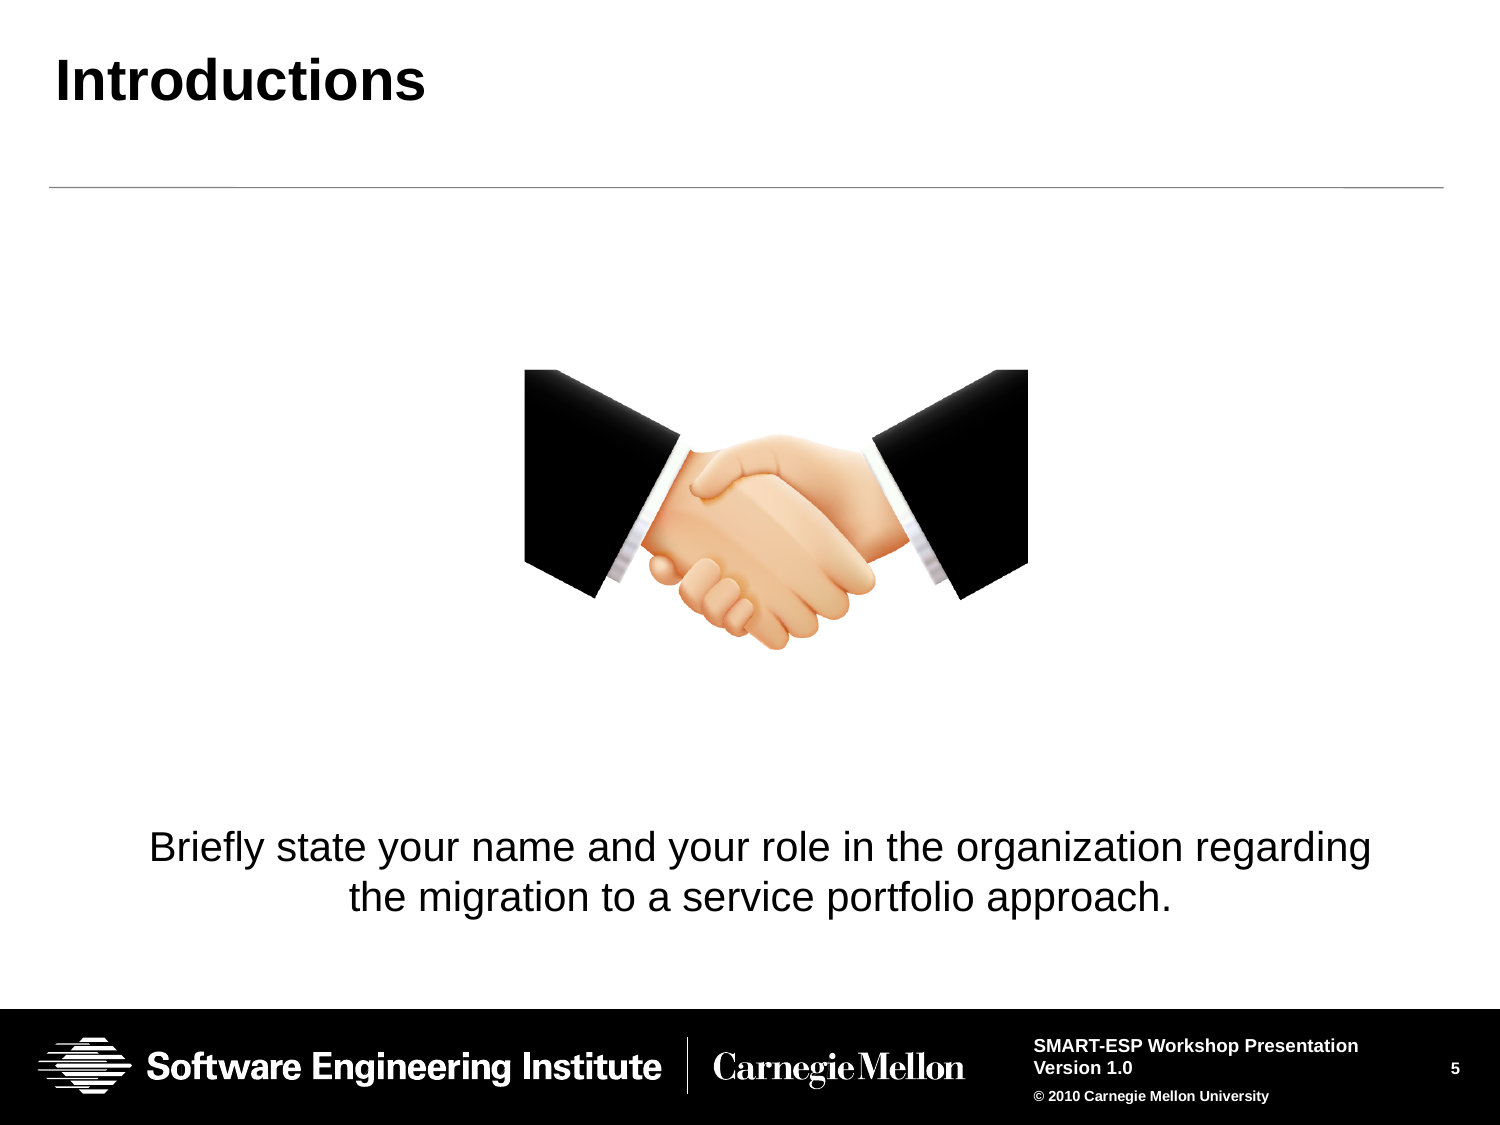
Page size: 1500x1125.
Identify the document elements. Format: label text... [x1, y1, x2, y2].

picture [426, 346, 1123, 650]
title Introductions [55, 49, 1451, 114]
text_box Briefly state your name and your role in the organization regarding the migration to a service portfolio approach. [104, 812, 1417, 928]
